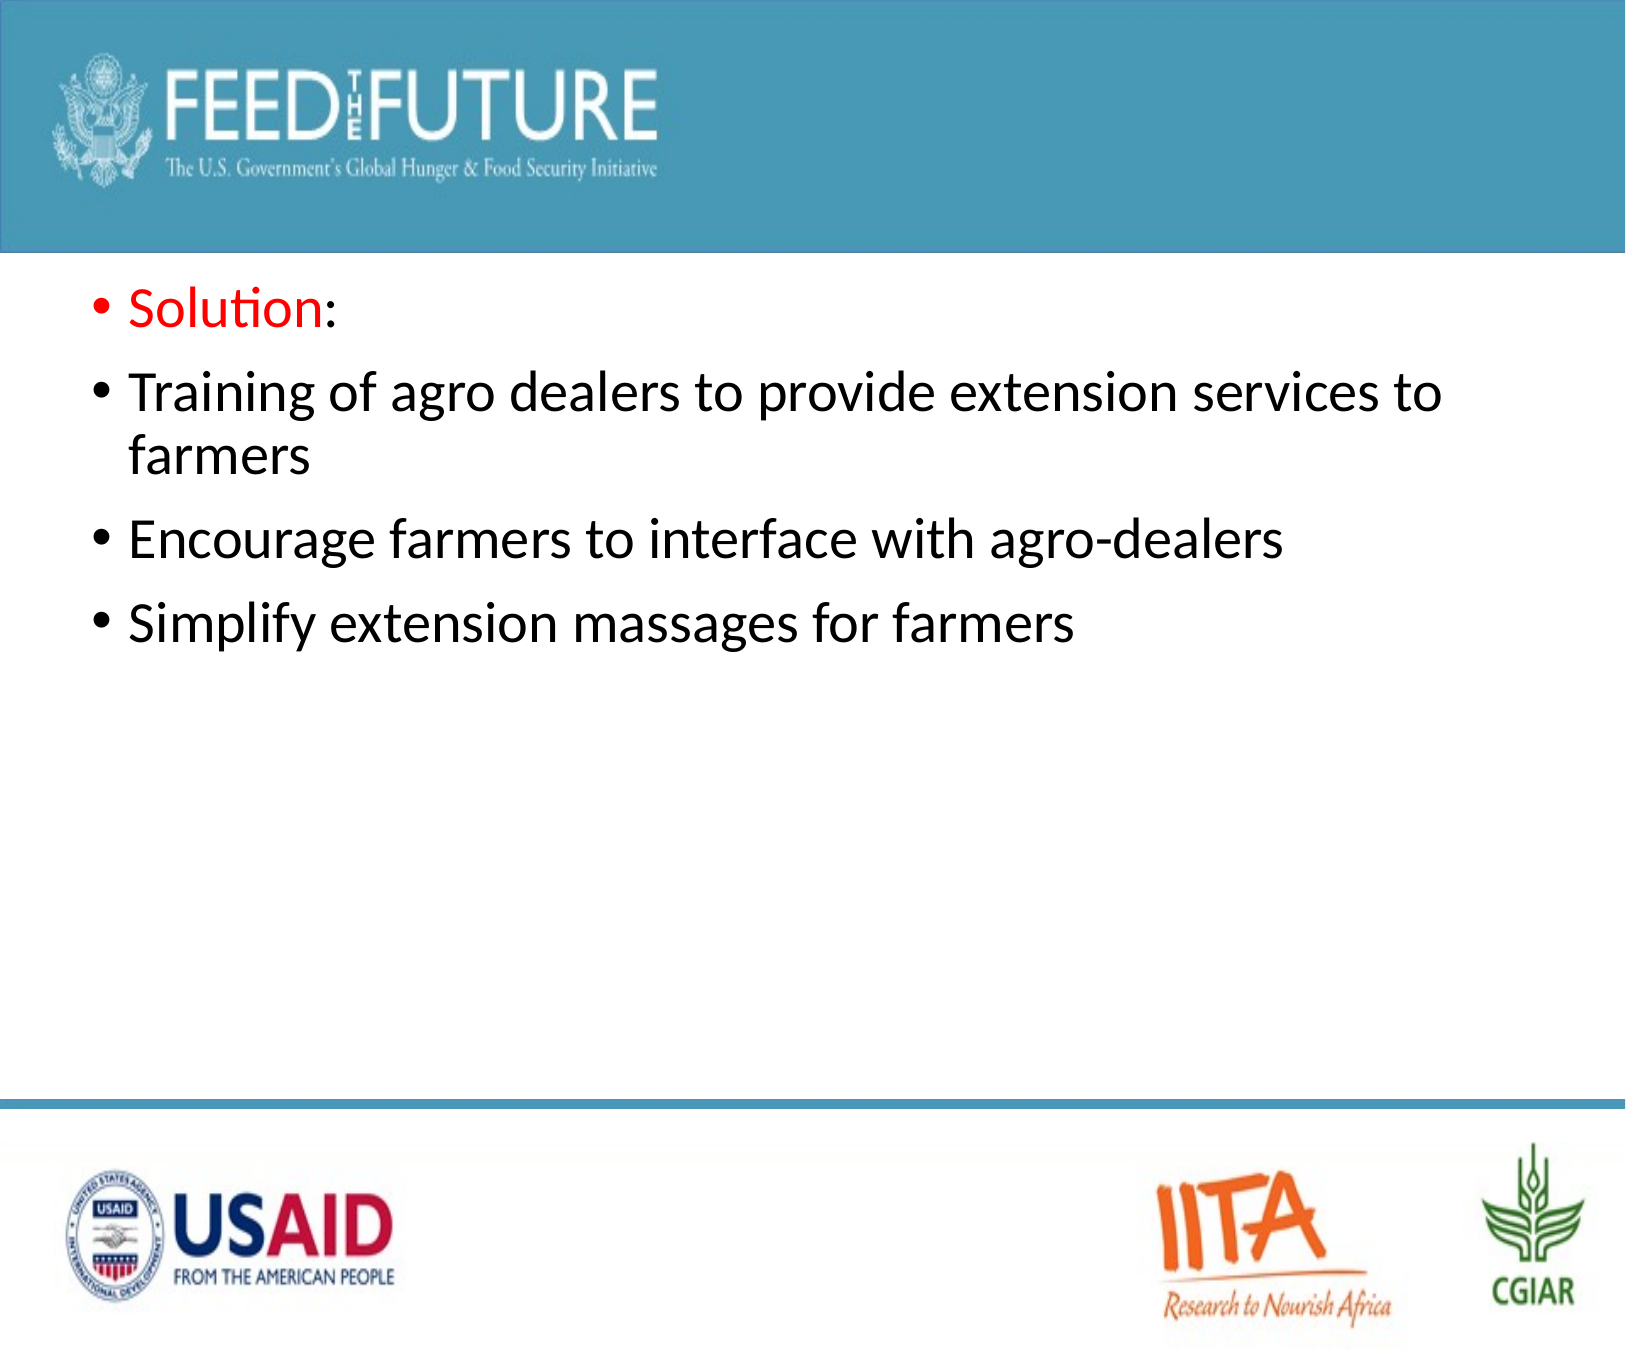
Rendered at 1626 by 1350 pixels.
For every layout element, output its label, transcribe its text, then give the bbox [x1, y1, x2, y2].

picture [1537, 1099, 1626, 1109]
picture [0, 1099, 74, 1109]
picture [0, 1142, 1625, 1349]
picture [0, 0, 1626, 253]
list Solution: Training of agro dealers to provide extension services to farmers Encourage farmers to interface with agro-dealers Simplify extension massages for farmers [74, 268, 1537, 1160]
